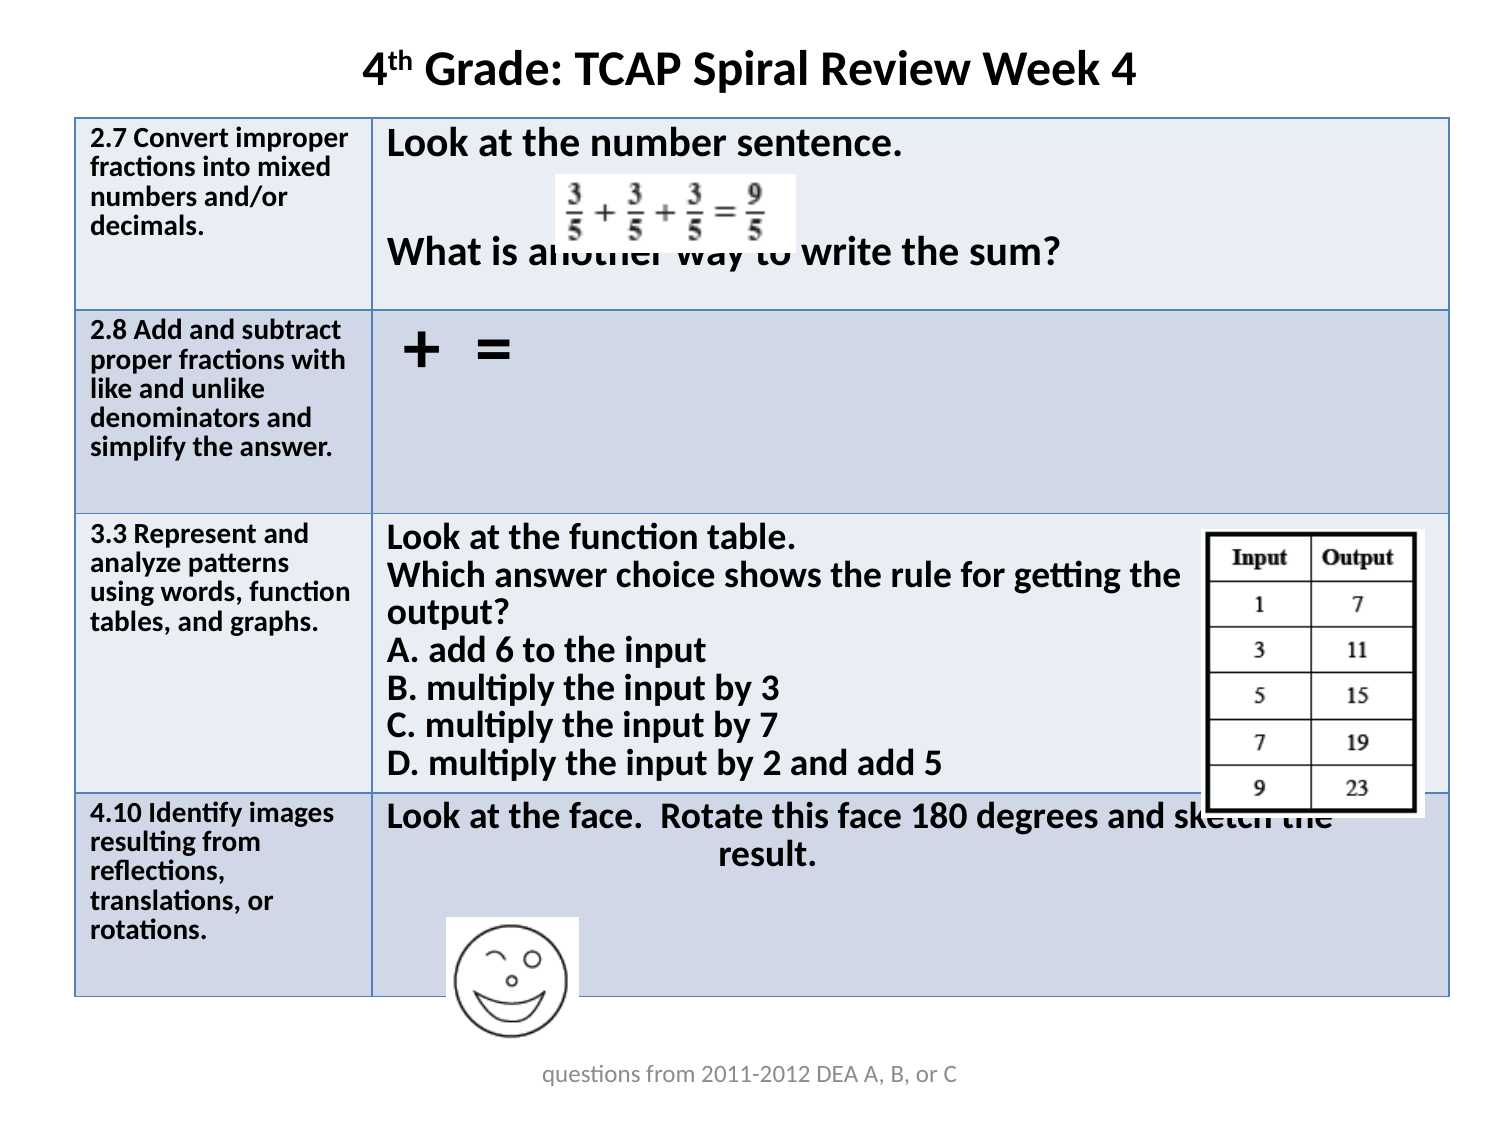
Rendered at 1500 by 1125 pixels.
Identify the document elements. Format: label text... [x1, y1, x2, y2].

footer questions from 2011-2012 DEA A, B, or C [512, 1042, 988, 1103]
picture [554, 174, 796, 253]
picture [1201, 529, 1426, 818]
picture [446, 917, 579, 1043]
title 4th Grade: TCAP Spiral Review Week 4 [74, 44, 1426, 86]
